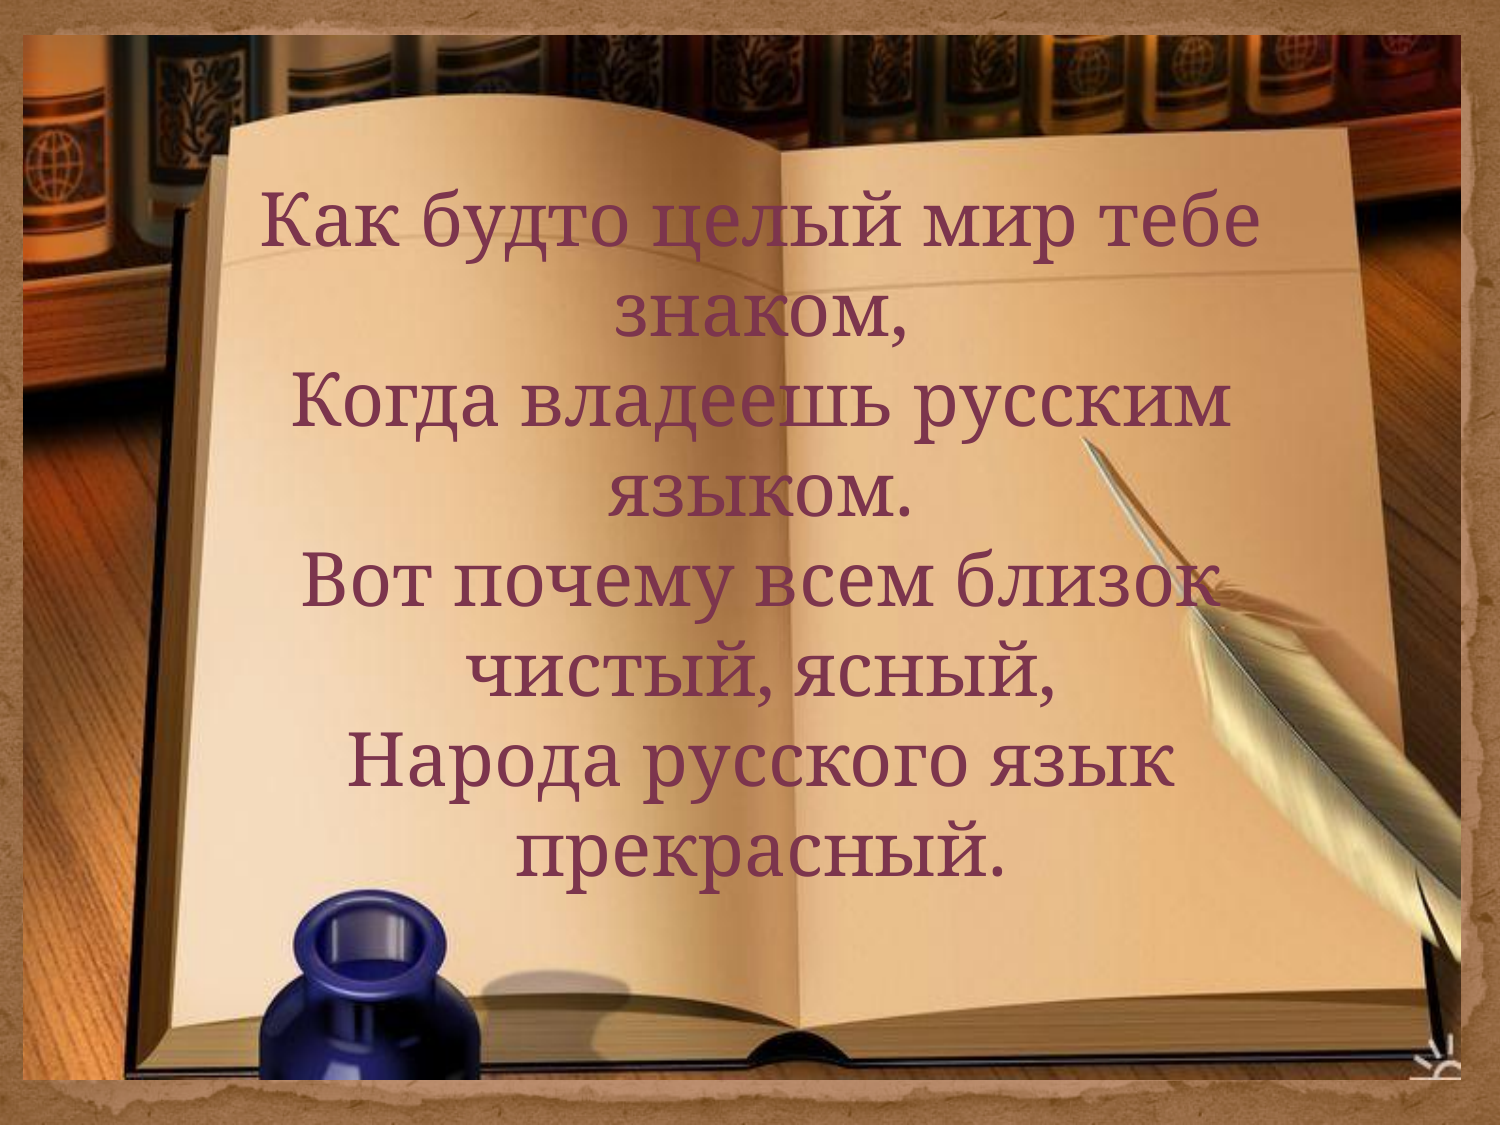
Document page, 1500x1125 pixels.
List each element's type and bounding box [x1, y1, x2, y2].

picture [23, 35, 1461, 1080]
